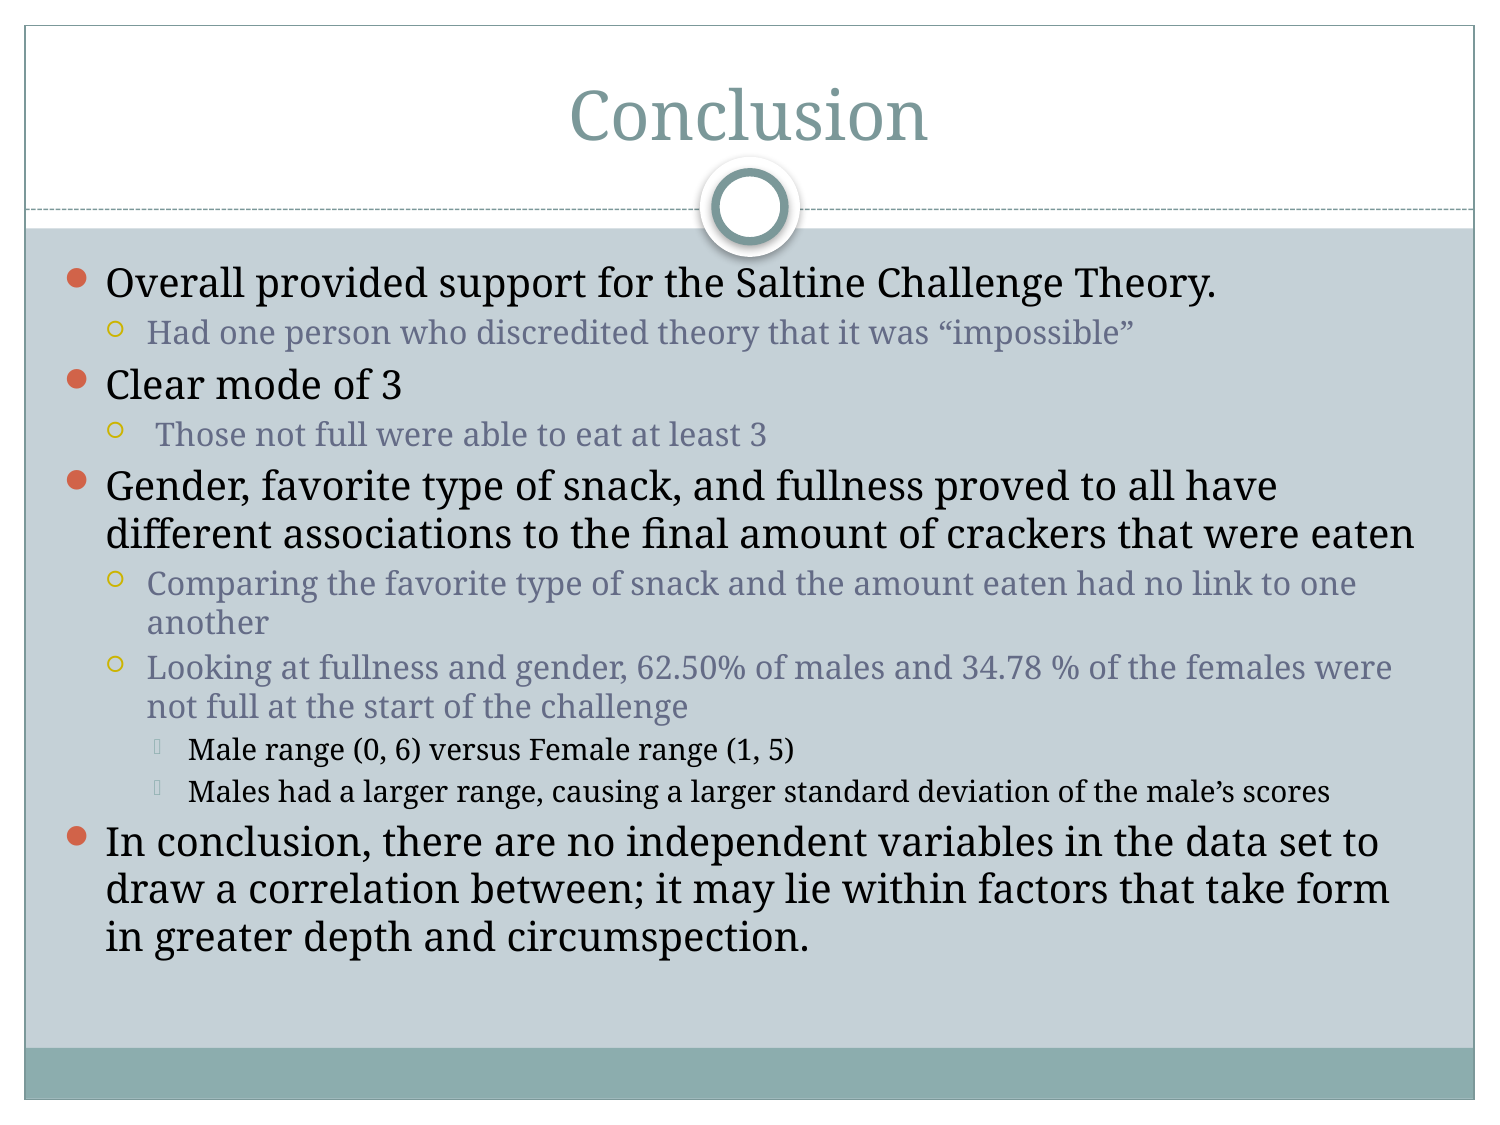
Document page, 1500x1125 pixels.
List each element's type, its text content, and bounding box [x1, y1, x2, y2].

list Overall provided support for the Saltine Challenge Theory. Had one person who discredited theory that it was “impossible” Clear mode of 3 Those not full were able to eat at least 3 Gender, favorite type of snack, and fullness proved to all have different associations to the final amount of crackers that were eaten Comparing the favorite type of snack and the amount eaten had no link to one another Looking at fullness and gender, 62.50% of males and 34.78 % of the females were not full at the start of the challenge Male range (0, 6) versus Female range (1, 5) Males had a larger range, causing a larger standard deviation of the male’s scores In conclusion, there are no independent variables in the data set to draw a correlation between; it may lie within factors that take form in greater depth and circumspection. [49, 250, 1445, 1001]
title Conclusion [49, 37, 1450, 162]
